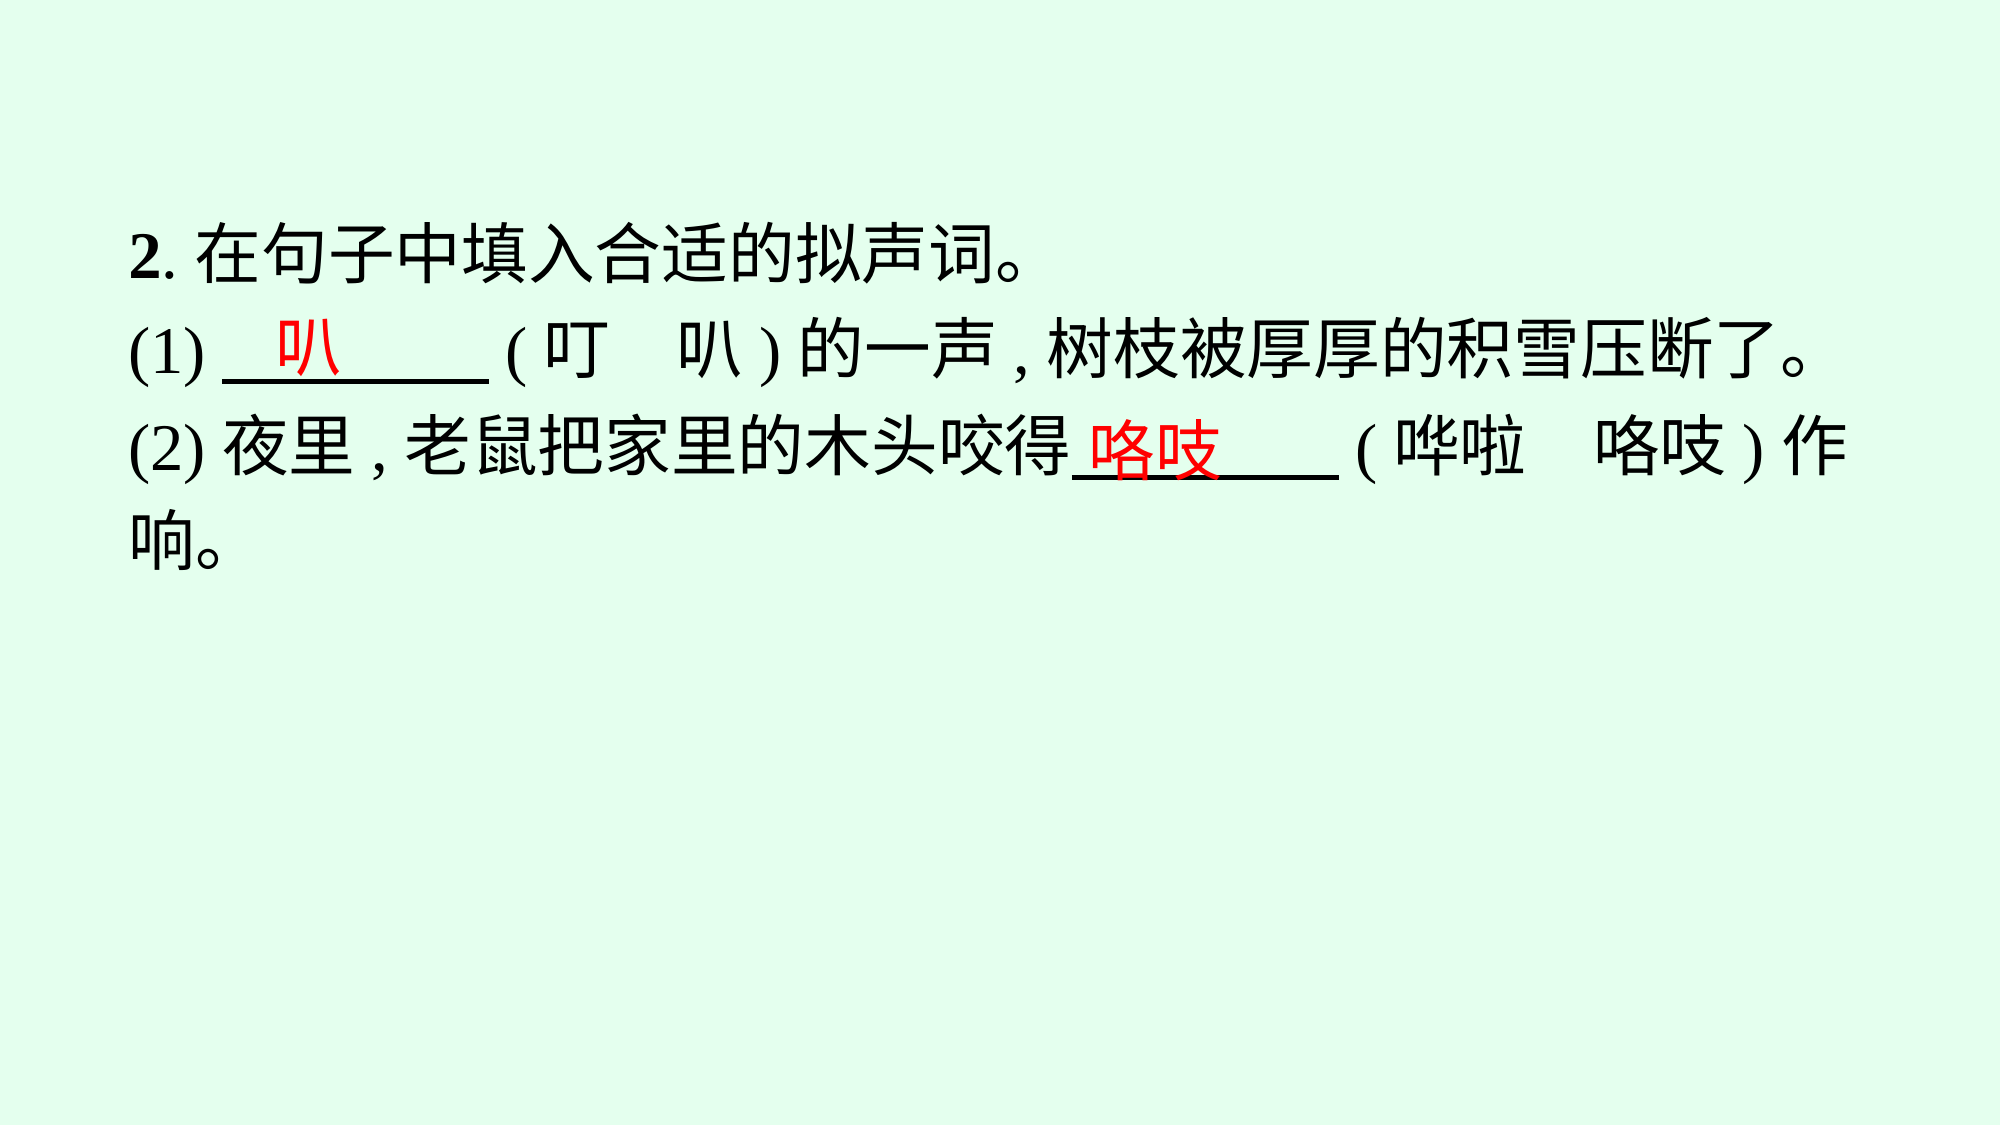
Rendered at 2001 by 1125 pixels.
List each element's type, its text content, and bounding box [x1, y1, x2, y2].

text_box 2.在句子中填入合适的拟声词。 (1) (叮 叭)的一声,树枝被厚厚的积雪压断了。 (2)夜里,老鼠把家里的木头咬得 (哗啦 咯吱)作响。 [113, 188, 1887, 587]
text_box 咯吱 [1074, 385, 1238, 497]
text_box 叭 [260, 281, 357, 393]
